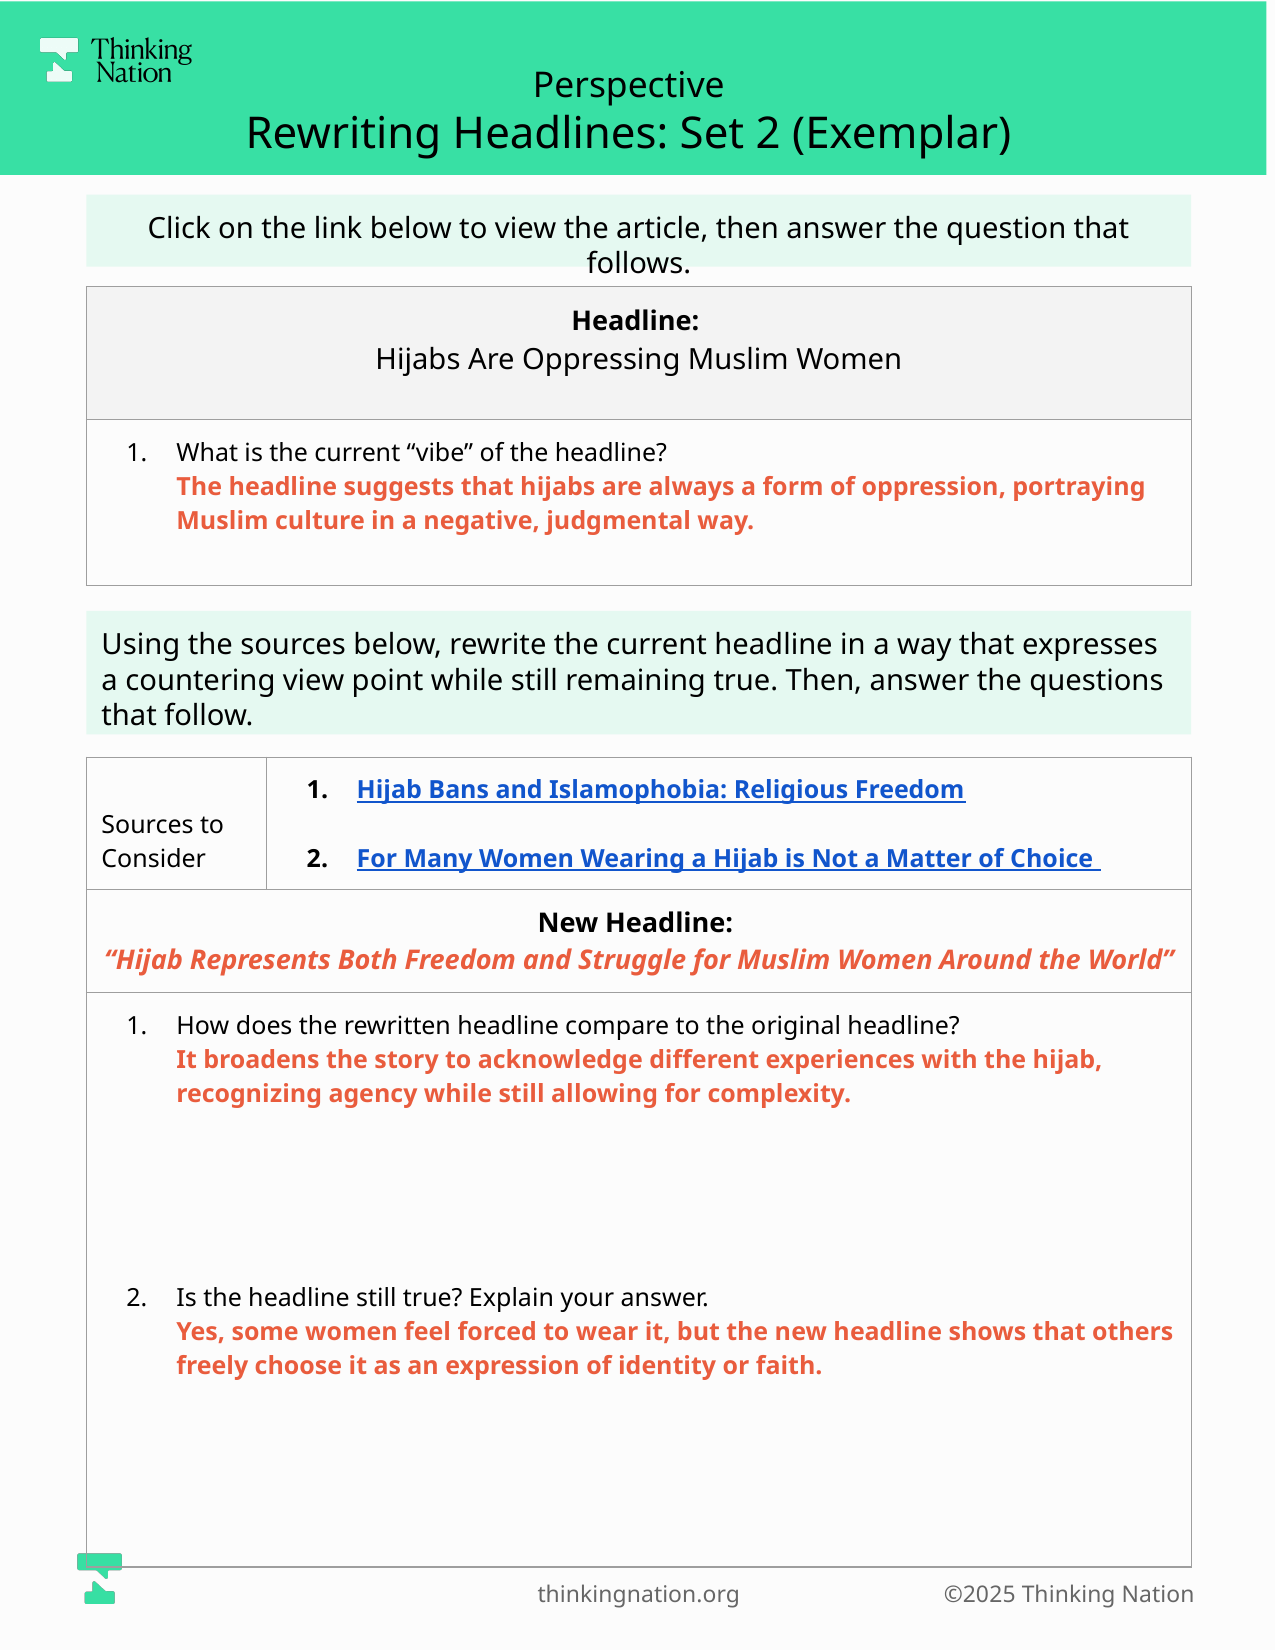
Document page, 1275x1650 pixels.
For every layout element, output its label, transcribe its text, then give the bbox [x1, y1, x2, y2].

text_box Perspective Rewriting Headlines: Set 2 (Exemplar) [0, 1, 1267, 175]
table_cell How does the rewritten headline compare to the original headline? It broadens the story to acknowledge different experiences with the hijab, recognizing agency while still allowing for complexity. Is the headline still true? Explain your answer. Yes, some women feel forced to wear it, but the new headline shows that others freely choose it as an expression of identity or faith. [87, 993, 1191, 1566]
text_box ©2025 Thinking Nation [909, 1563, 1211, 1614]
picture [63, 1542, 135, 1615]
text_box Using the sources below, rewrite the current headline in a way that expresses a countering view point while still remaining true. Then, answer the questions that follow. [86, 610, 1192, 735]
text_box thinkingnation.org [488, 1568, 790, 1614]
table_header Headline: Hijabs Are Oppressing Muslim Women [87, 287, 1191, 419]
picture [22, 23, 197, 96]
table_cell What is the current “vibe” of the headline? The headline suggests that hijabs are always a form of oppression, portraying Muslim culture in a negative, judgmental way. [87, 420, 1191, 585]
table_header Sources to Consider [87, 758, 266, 889]
text_box Click on the link below to view the article, then answer the question that follows. [86, 194, 1192, 267]
table_header Hijab Bans and Islamophobia: Religious Freedom For Many Women Wearing a Hijab is Not a Matter of Choice [267, 758, 1191, 889]
table_cell New Headline: “Hijab Represents Both Freedom and Struggle for Muslim Women Around the World” [87, 890, 1191, 992]
